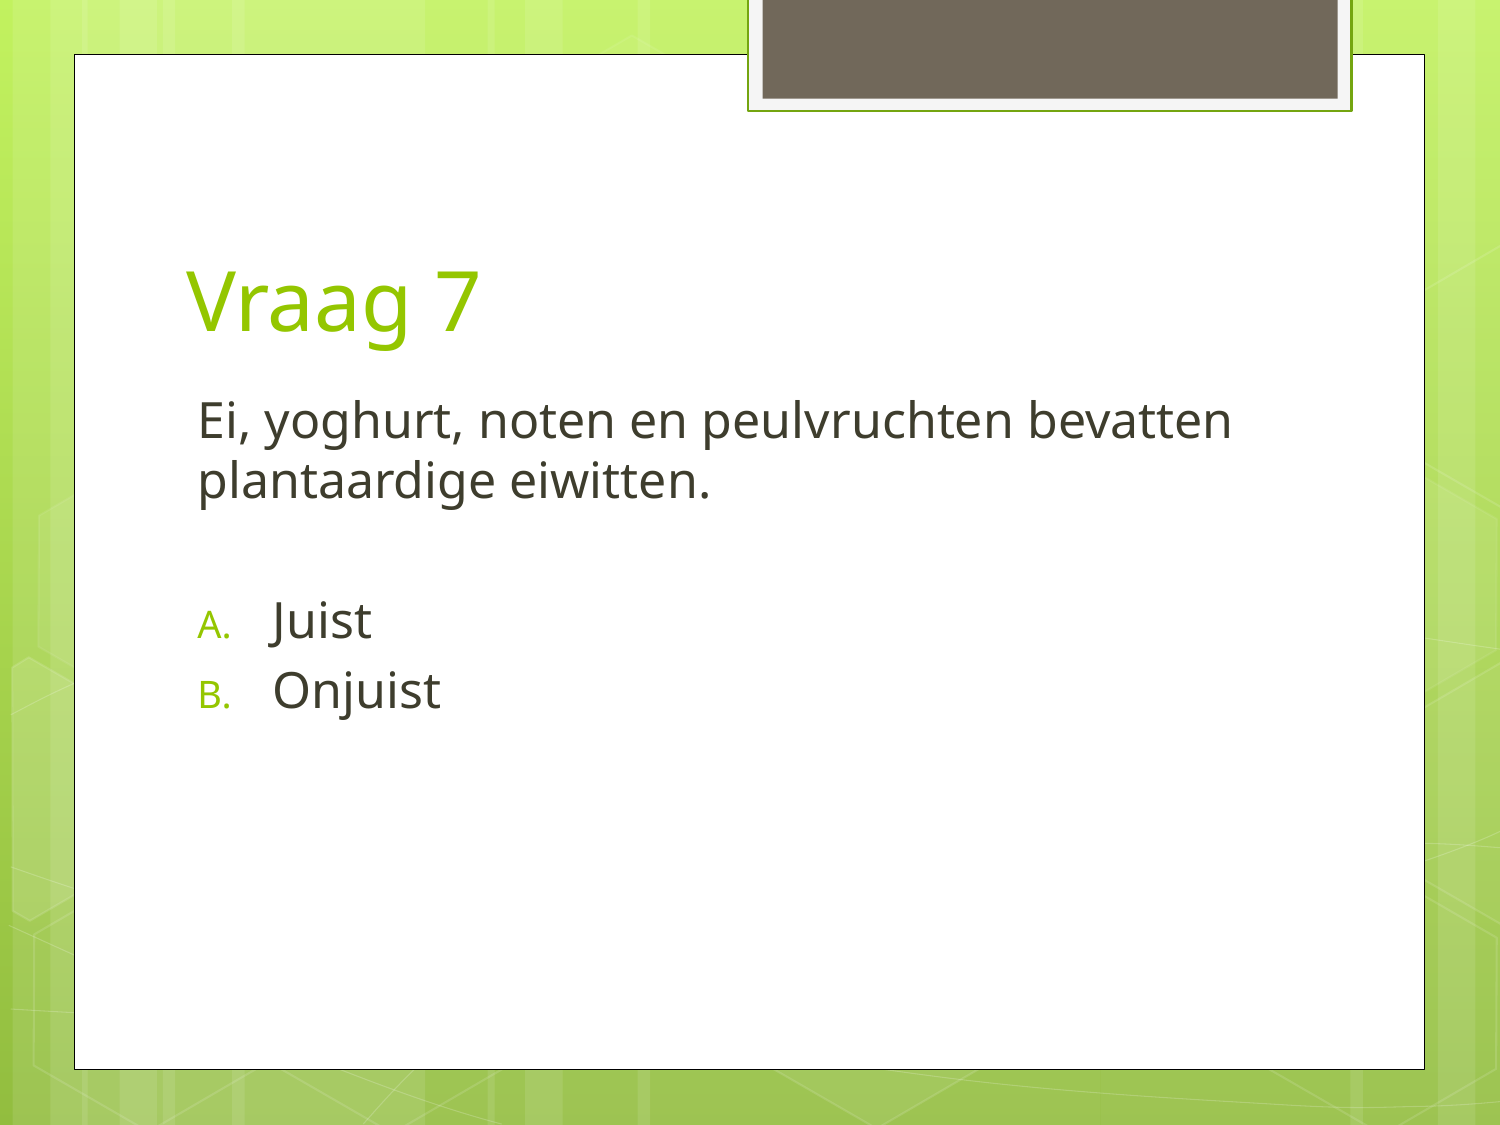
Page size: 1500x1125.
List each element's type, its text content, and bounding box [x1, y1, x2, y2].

title Vraag 7 [171, 168, 1324, 357]
list Ei, yoghurt, noten en peulvruchten bevatten plantaardige eiwitten. Juist Onjuist [171, 381, 1283, 957]
